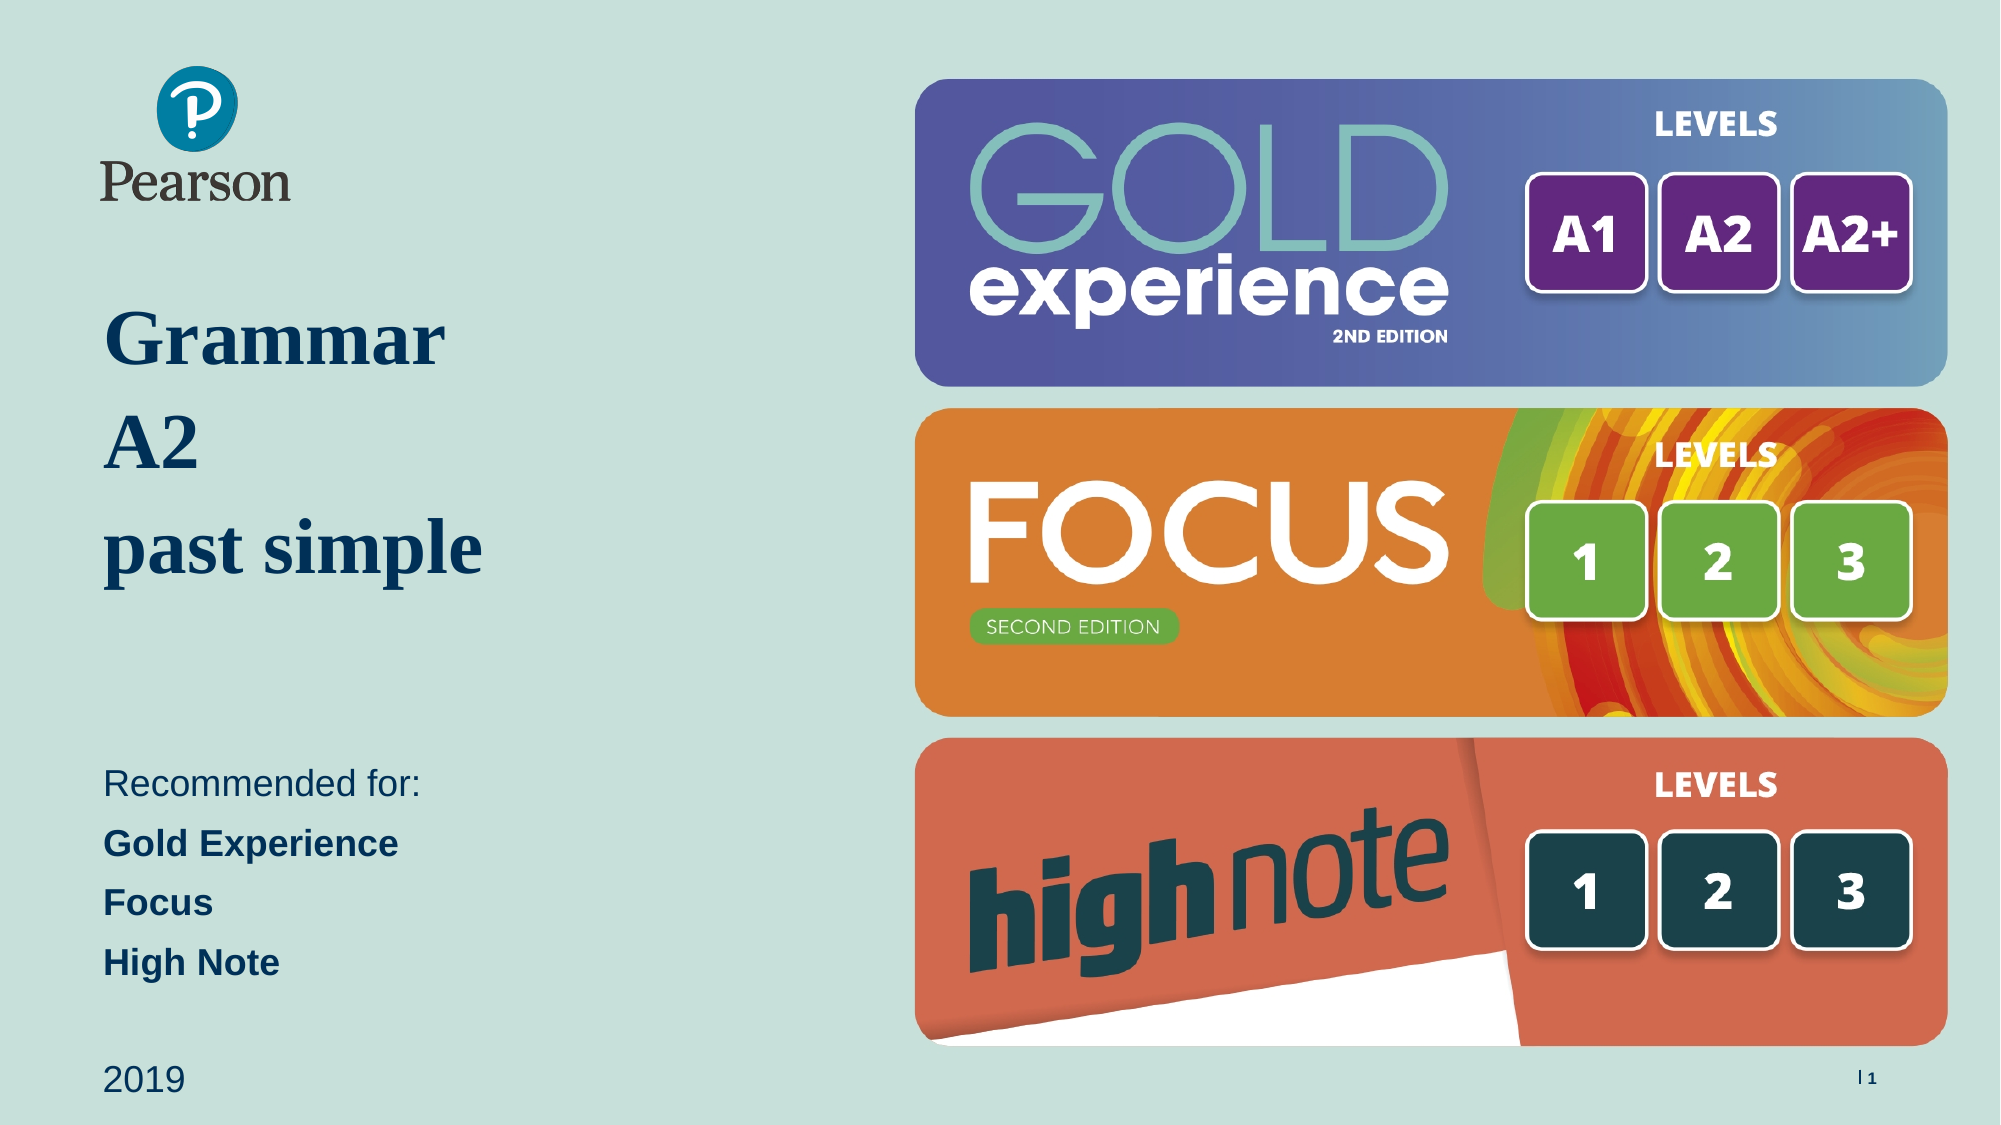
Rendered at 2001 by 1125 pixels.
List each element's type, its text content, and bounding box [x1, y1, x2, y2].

subtitle Recommended for: Gold Experience Focus High Note [103, 743, 857, 930]
picture [0, 0, 2001, 1125]
slide_number 1 [1867, 1068, 1896, 1087]
title Grammar A2 past simple [103, 275, 921, 615]
list 2019 [102, 1045, 970, 1093]
